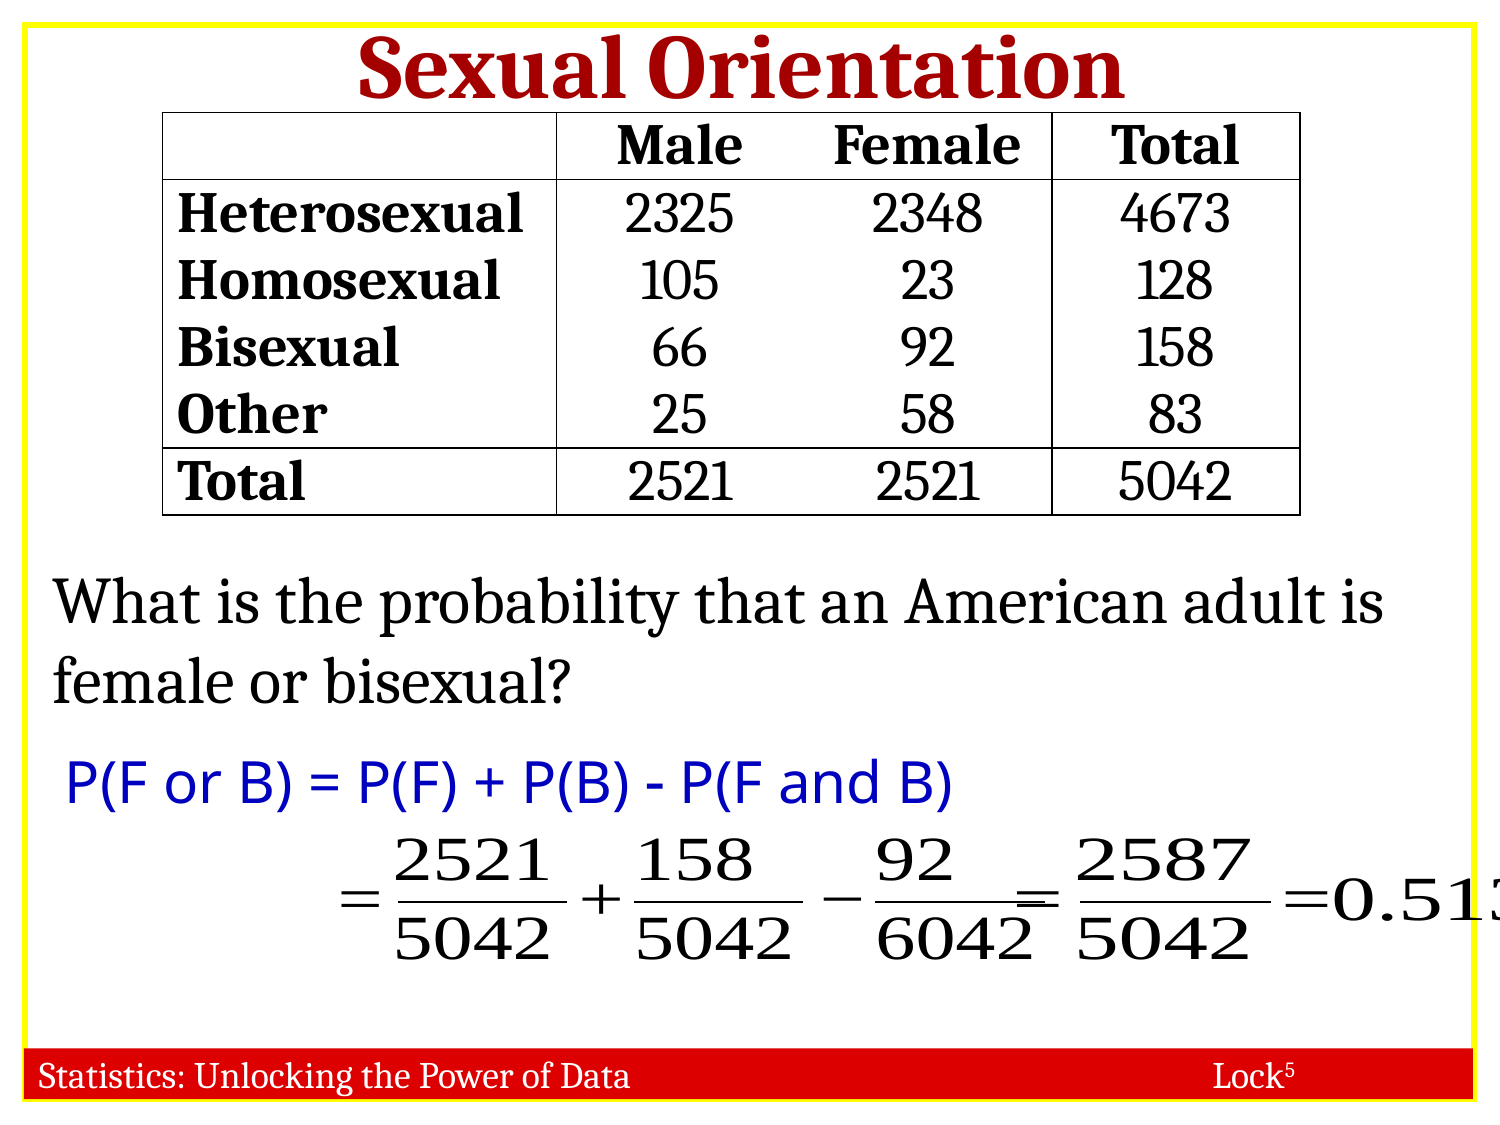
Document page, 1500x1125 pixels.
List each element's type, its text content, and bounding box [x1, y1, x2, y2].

table_cell 25 [557, 381, 804, 447]
text_box Sexual Orientation [74, 0, 1413, 200]
table_cell Homosexual [163, 247, 556, 314]
table_cell Other [163, 381, 556, 447]
table_cell 2521 [804, 449, 1051, 514]
table_cell Heterosexual [163, 200, 556, 247]
table_cell 5042 [1053, 449, 1299, 514]
text_box P(F or B) = P(F) + P(B)  P(F and B) [49, 737, 1263, 823]
table_cell 66 [557, 314, 804, 381]
table_cell 4673 [1053, 200, 1299, 247]
table_cell 128 [1053, 247, 1299, 314]
table_cell 2348 [804, 200, 1051, 247]
table_cell 158 [1053, 314, 1299, 381]
table_cell 105 [557, 247, 804, 314]
table_cell Bisexual [163, 314, 556, 381]
table_cell 92 [804, 314, 1051, 381]
table_cell 2325 [557, 200, 804, 247]
table_cell 83 [1053, 381, 1299, 447]
table_cell Total [163, 449, 556, 514]
table_cell 2521 [557, 449, 804, 514]
text_box What is the probability that an American adult is female or bisexual? [37, 549, 1438, 725]
table_cell 58 [804, 381, 1051, 447]
table_cell 23 [804, 247, 1051, 314]
